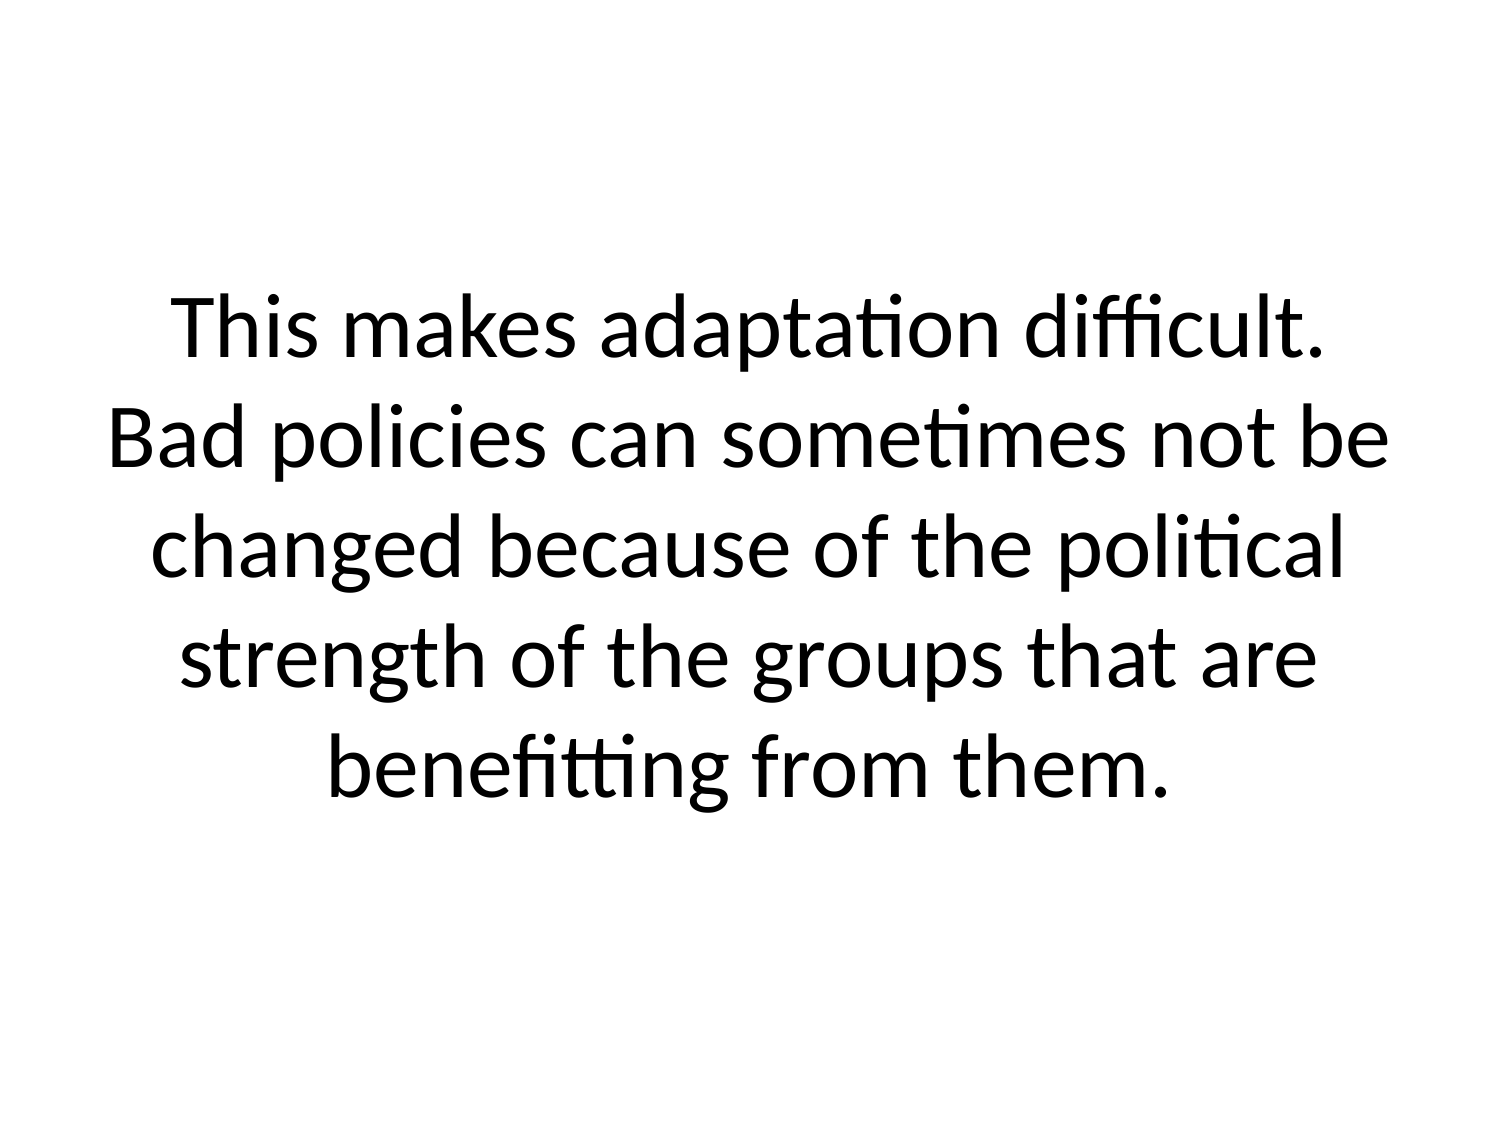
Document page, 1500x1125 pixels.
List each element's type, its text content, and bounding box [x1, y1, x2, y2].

title This makes adaptation difficult. Bad policies can sometimes not be changed because of the political strength of the groups that are benefitting from them. [74, 44, 1426, 1038]
